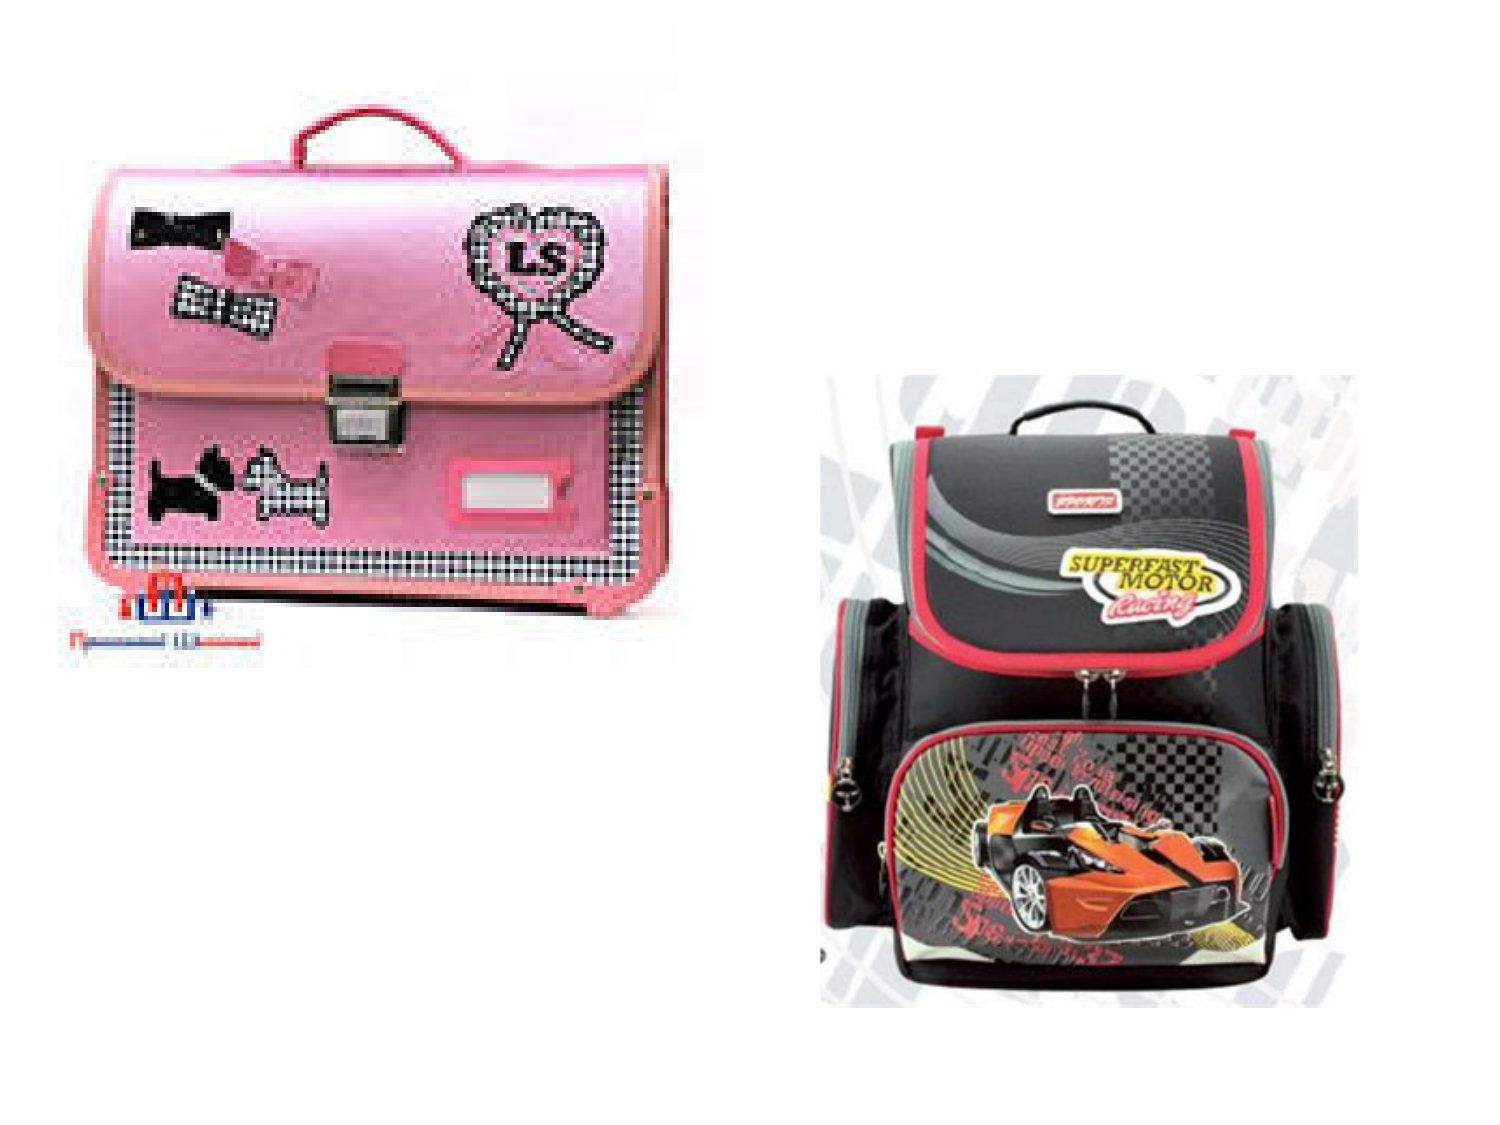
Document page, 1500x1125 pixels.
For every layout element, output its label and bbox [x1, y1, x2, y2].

picture [820, 374, 1359, 1008]
picture [58, 23, 704, 669]
